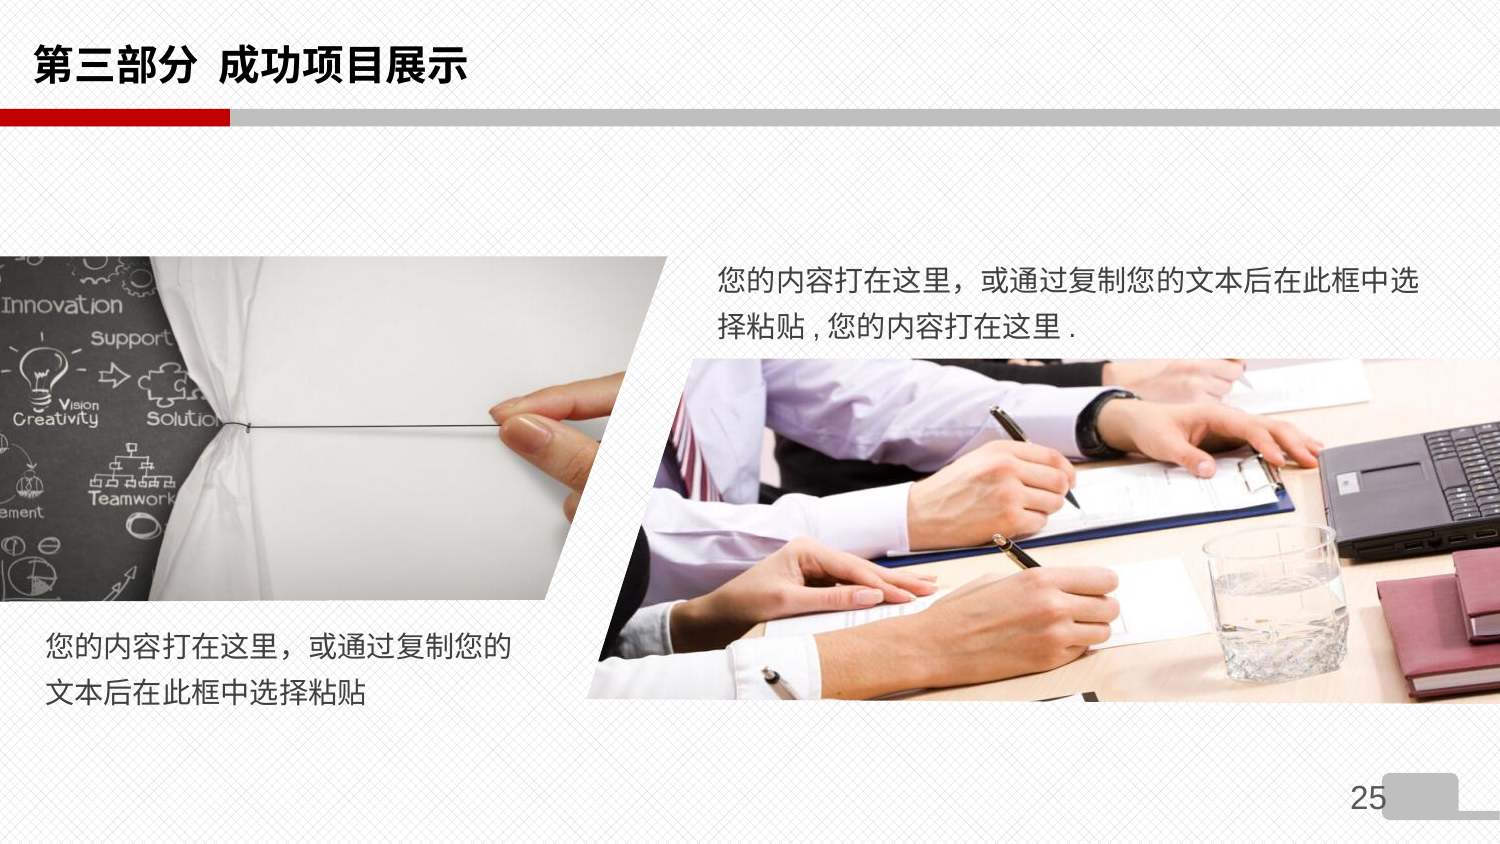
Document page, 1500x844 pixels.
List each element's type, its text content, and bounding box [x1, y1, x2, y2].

text_box [0, 254, 670, 604]
text_box 您的内容打在这里，或通过复制您的文本后在此框中选择粘贴,您的内容打在这里. [702, 244, 1436, 351]
text_box 您的内容打在这里，或通过复制您的文本后在此框中选择粘贴 [30, 610, 554, 717]
title 第三部分 成功项目展示 [17, 35, 1368, 93]
text_box [584, 356, 1500, 707]
